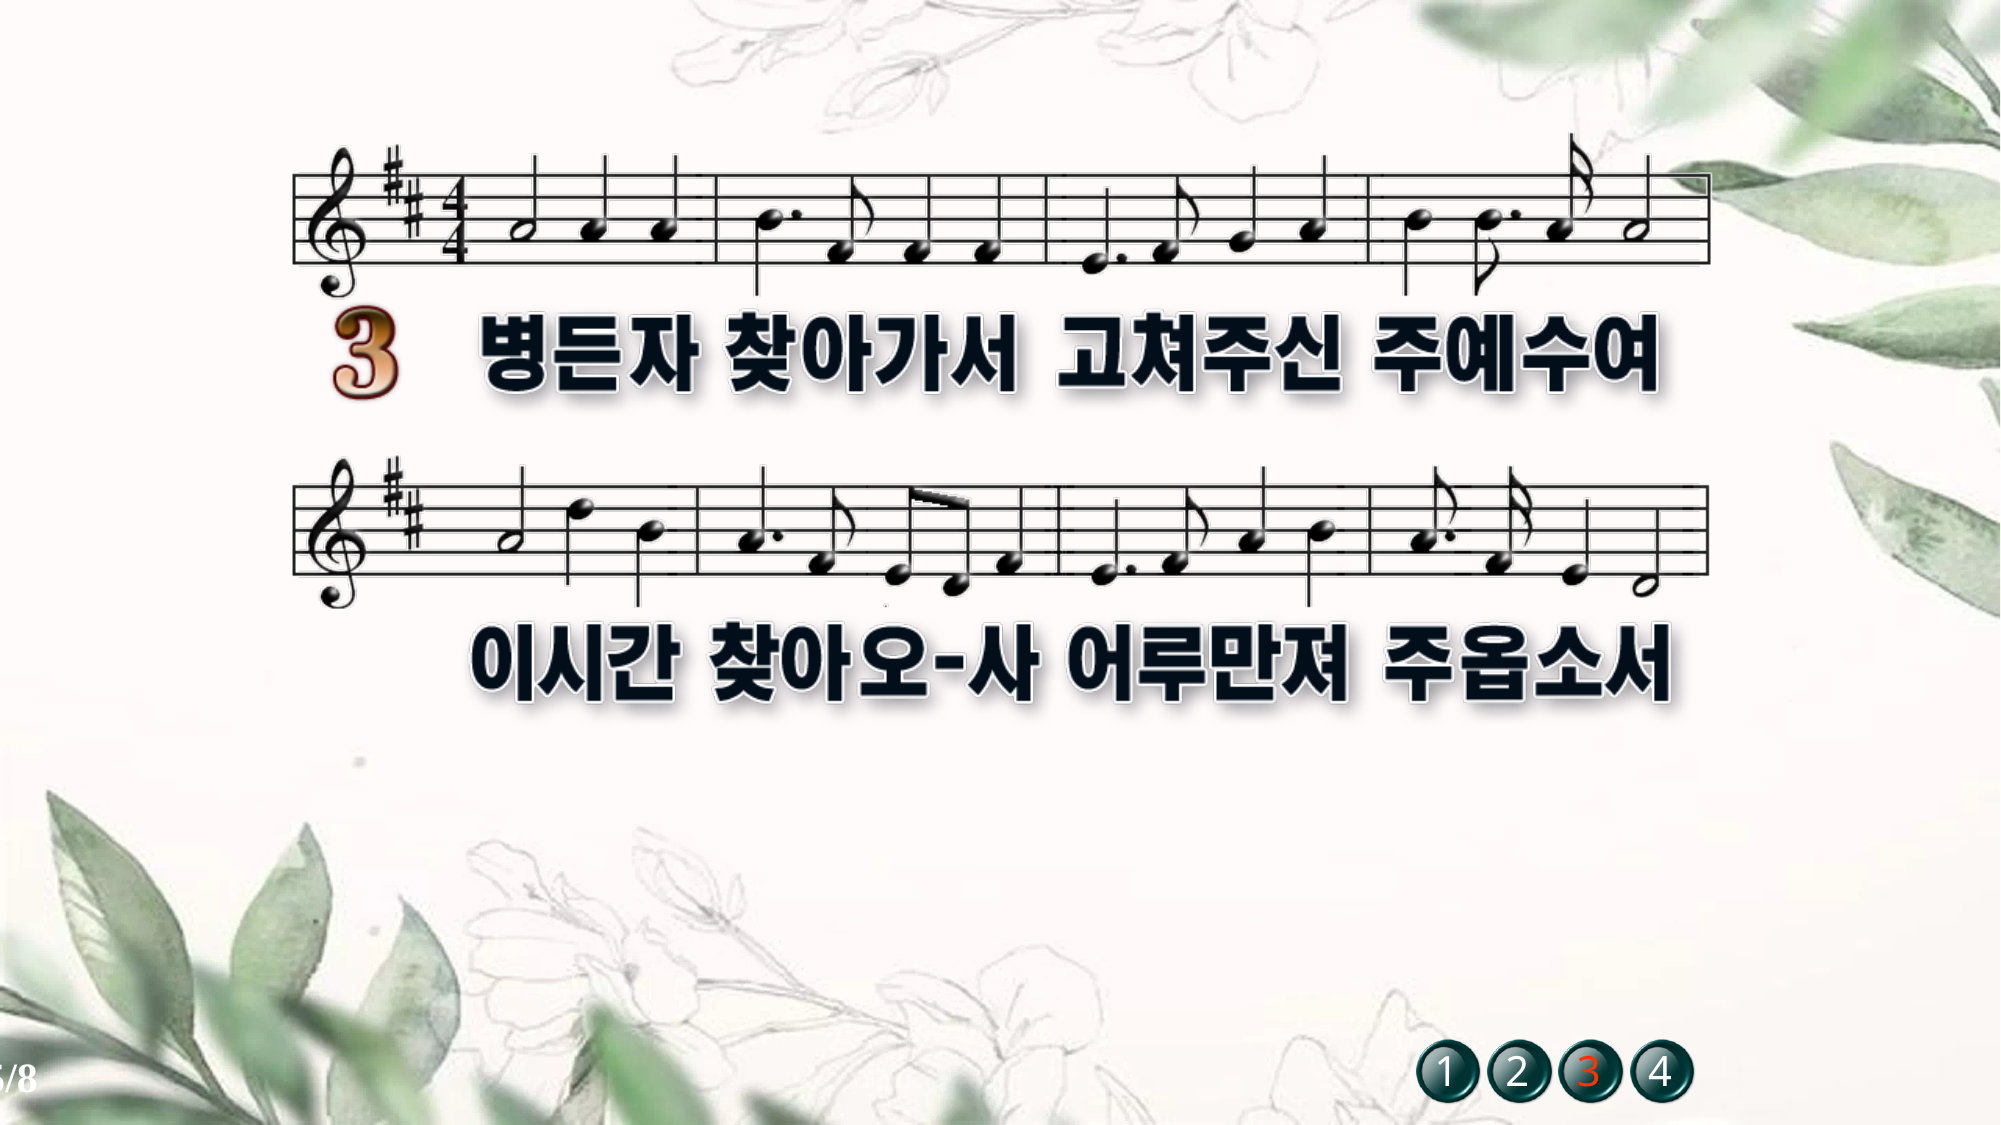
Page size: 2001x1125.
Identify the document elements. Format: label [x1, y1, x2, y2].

text_box [1413, 1035, 1484, 1106]
text_box [1627, 1035, 1697, 1106]
text_box [1555, 1035, 1626, 1106]
text_box [1484, 1035, 1555, 1106]
picture [0, 0, 2001, 1125]
